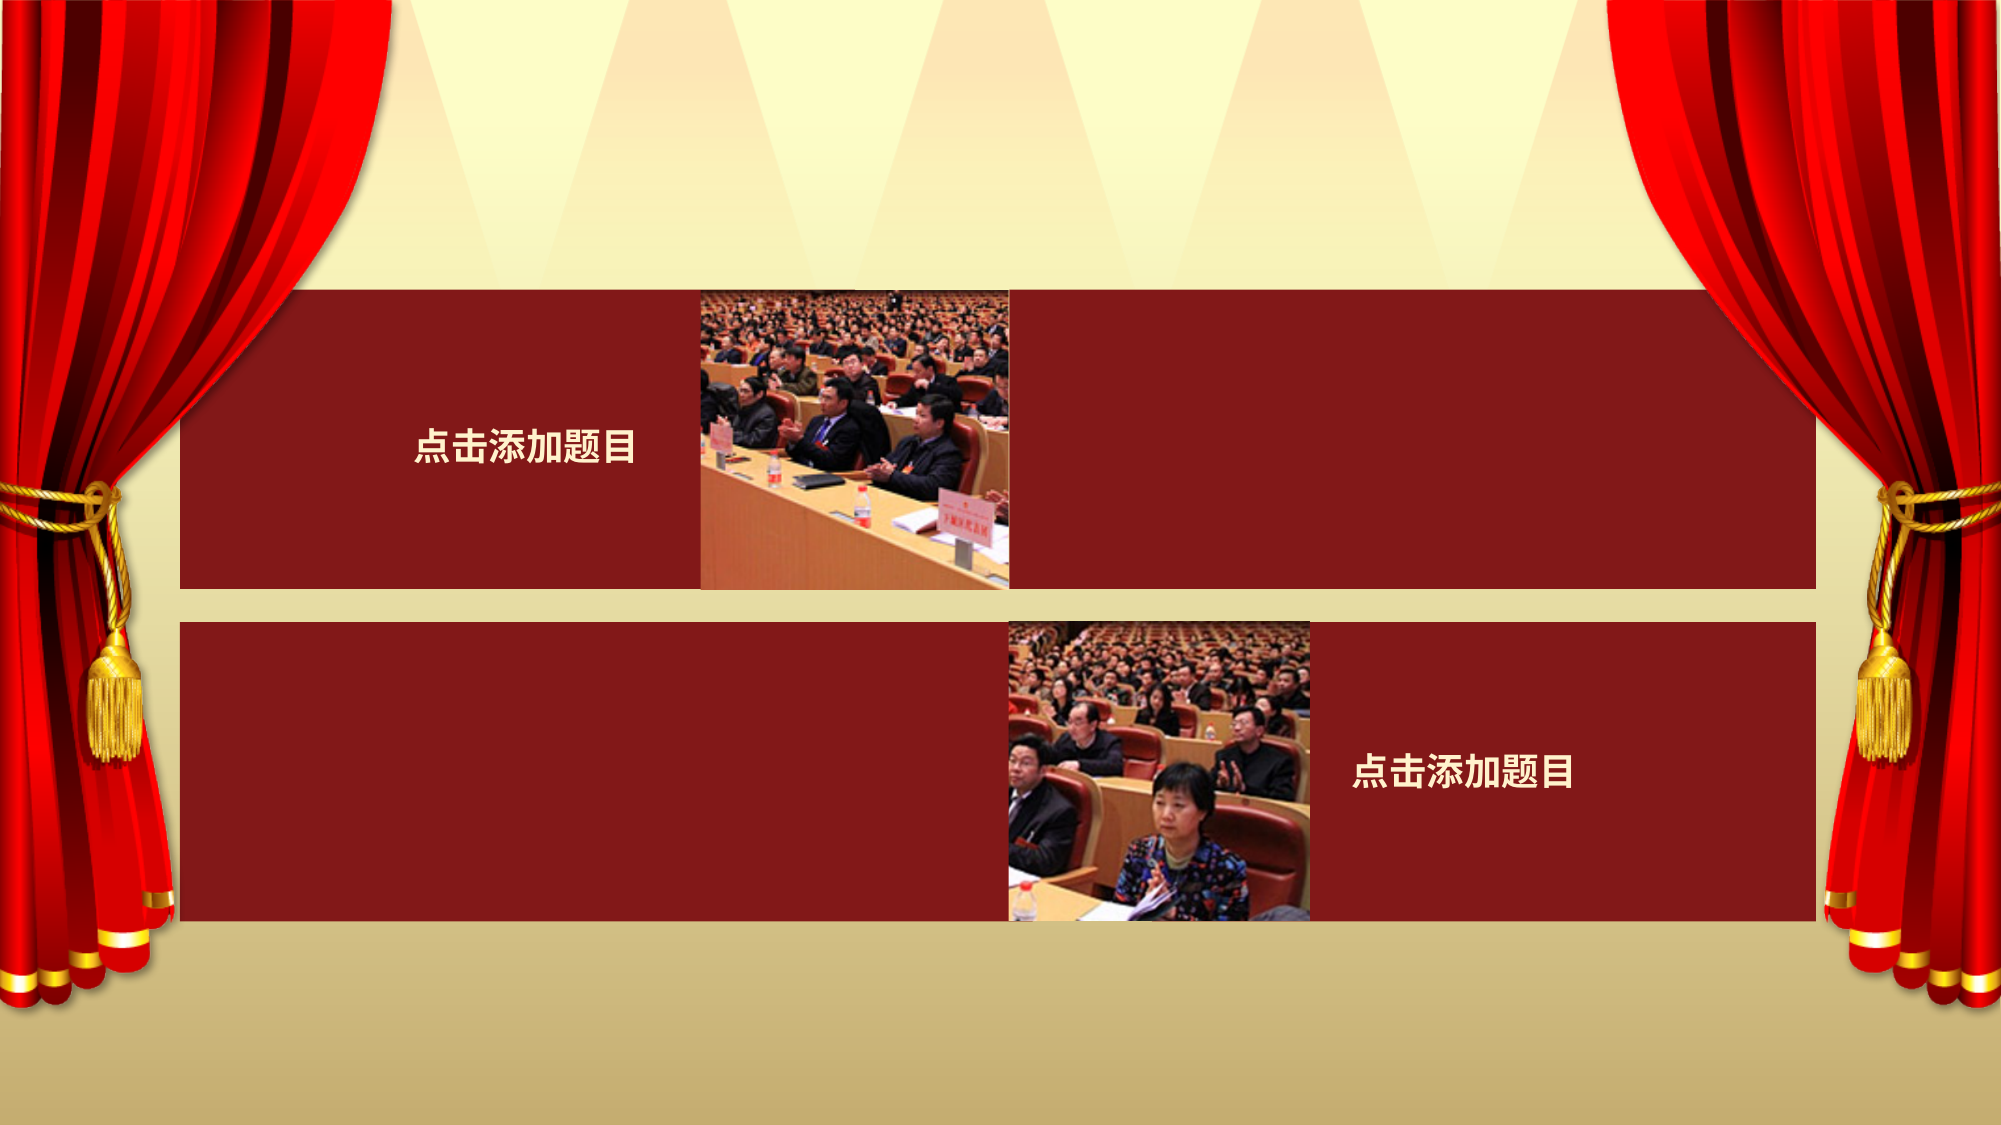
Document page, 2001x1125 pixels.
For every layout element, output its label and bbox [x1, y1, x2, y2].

text_box [431, 289, 1567, 590]
picture [0, 0, 2001, 1125]
text_box [431, 621, 1567, 922]
